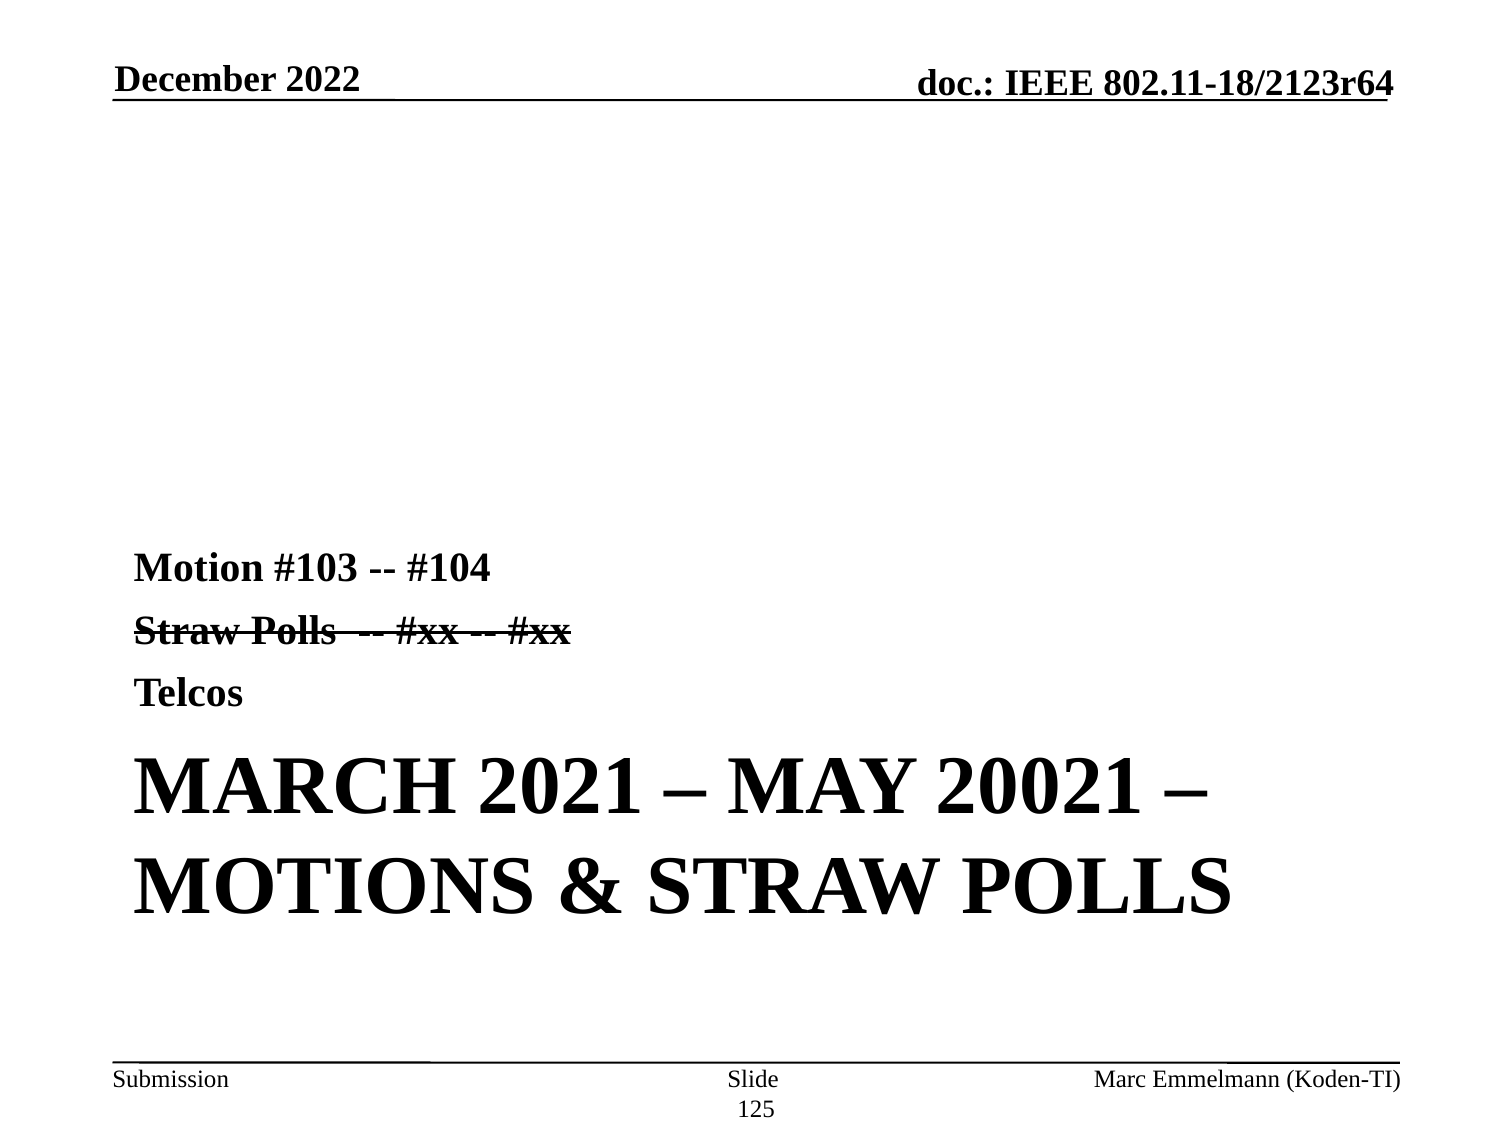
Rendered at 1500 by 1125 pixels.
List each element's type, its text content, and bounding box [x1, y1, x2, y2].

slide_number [114, 54, 423, 100]
list Motion #103 -- #104 Straw Polls -- #xx -- #xx Telcos [118, 476, 1394, 724]
title March 2021 – May 20021 – Motions & Straw Polls [118, 724, 1394, 947]
footer Marc Emmelmann (Koden-TI) [878, 1061, 1402, 1093]
slide_number Slide 125 [712, 1061, 800, 1123]
